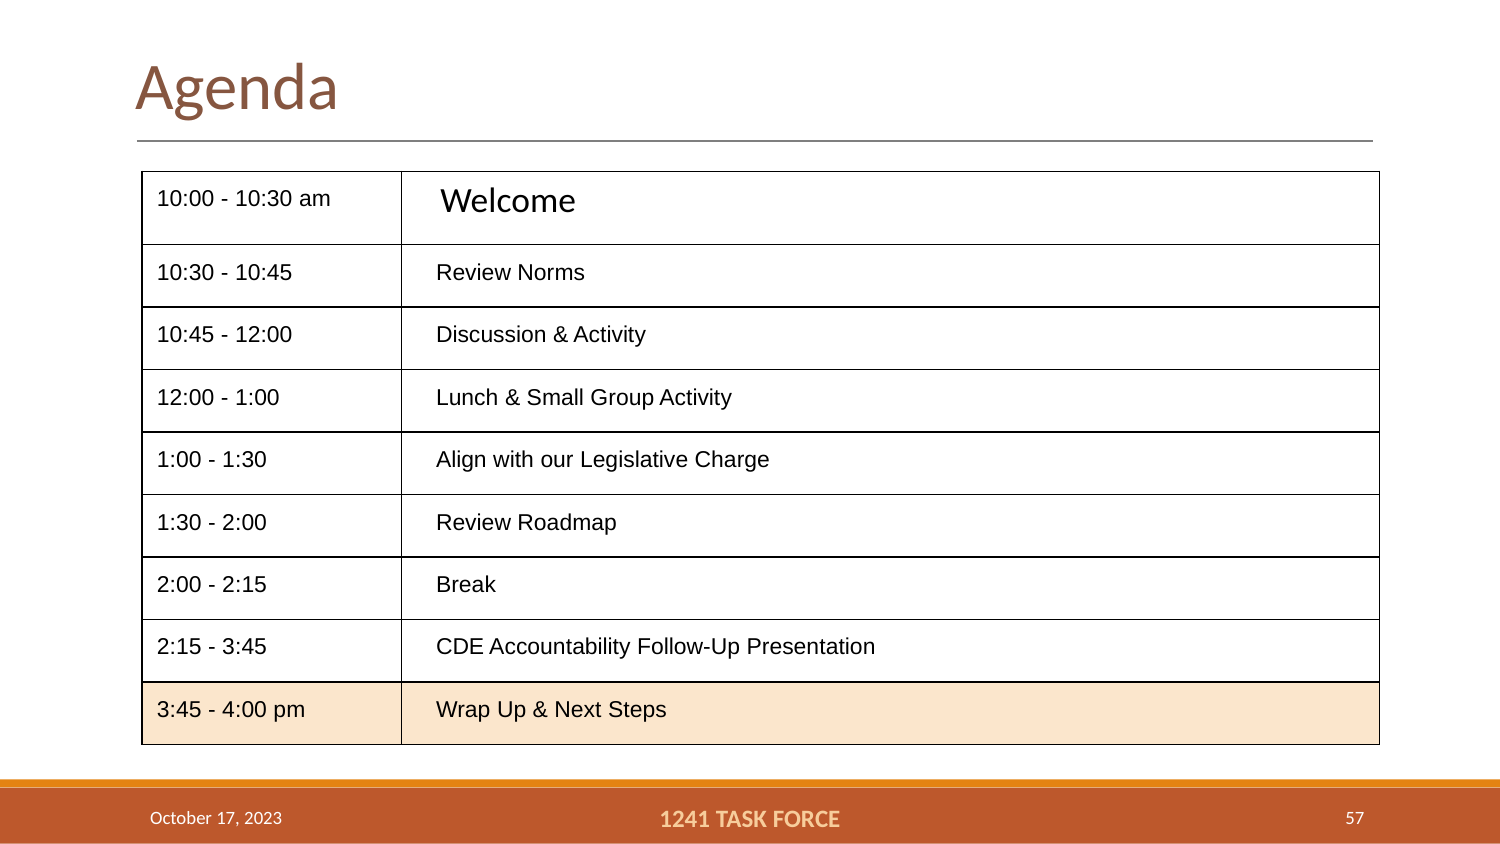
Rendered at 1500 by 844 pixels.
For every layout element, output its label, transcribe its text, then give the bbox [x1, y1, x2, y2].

table_cell 2:15 - 3:45 [143, 620, 401, 681]
table_cell Wrap Up & Next Steps [402, 683, 1379, 744]
title Agenda [135, 35, 1373, 131]
table_cell 3:45 - 4:00 pm [143, 683, 401, 744]
table_cell Discussion & Activity [402, 308, 1379, 369]
footer 1241 TASK FORCE [453, 794, 1047, 840]
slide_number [135, 794, 440, 840]
table_cell 12:00 - 1:00 [143, 370, 401, 431]
table_cell Break [402, 558, 1379, 619]
table_cell 1:30 - 2:00 [143, 495, 401, 556]
table_cell Review Norms [402, 245, 1379, 306]
table_header 10:00 - 10:30 am [143, 172, 401, 244]
table_cell CDE Accountability Follow-Up Presentation [402, 620, 1379, 681]
table_cell 2:00 - 2:15 [143, 558, 401, 619]
table_cell 10:45 - 12:00 [143, 308, 401, 369]
table_header Welcome [402, 172, 1379, 244]
table_cell 1:00 - 1:30 [143, 433, 401, 494]
table_cell 10:30 - 10:45 [143, 245, 401, 306]
table_cell Review Roadmap [402, 495, 1379, 556]
slide_number 57 [1218, 794, 1380, 840]
table_cell Align with our Legislative Charge [402, 433, 1379, 494]
table_cell Lunch & Small Group Activity [402, 370, 1379, 431]
